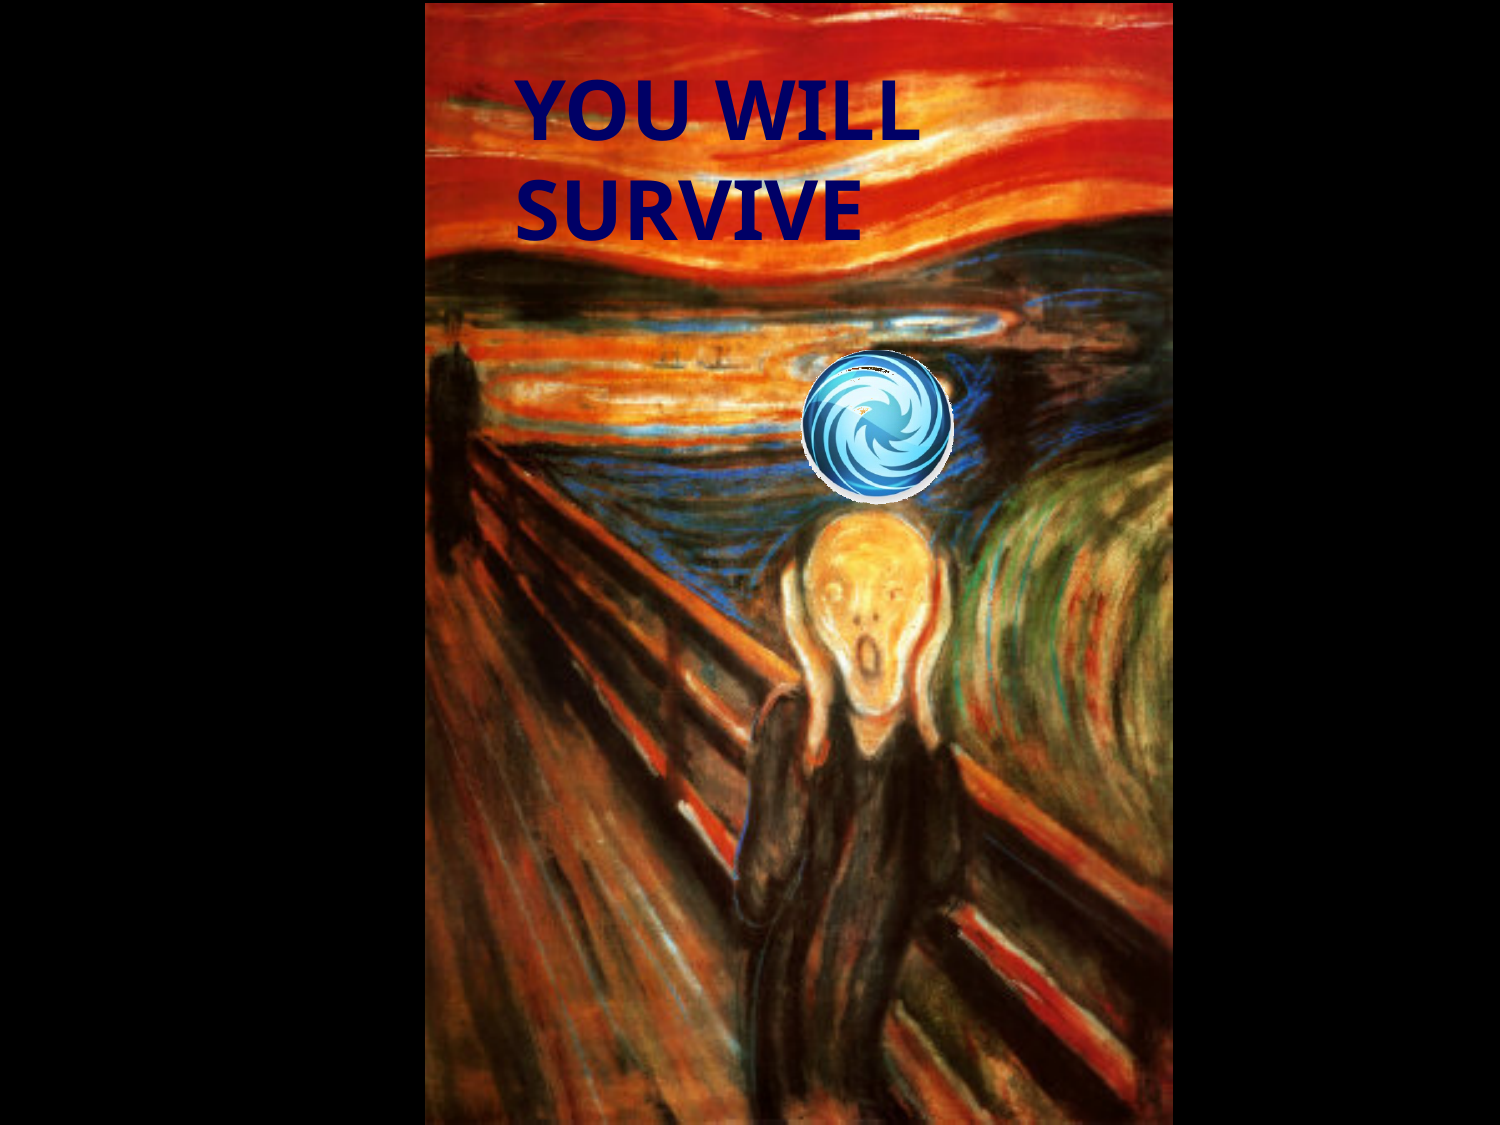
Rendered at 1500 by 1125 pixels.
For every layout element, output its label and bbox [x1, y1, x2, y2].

picture [424, 2, 1174, 1125]
